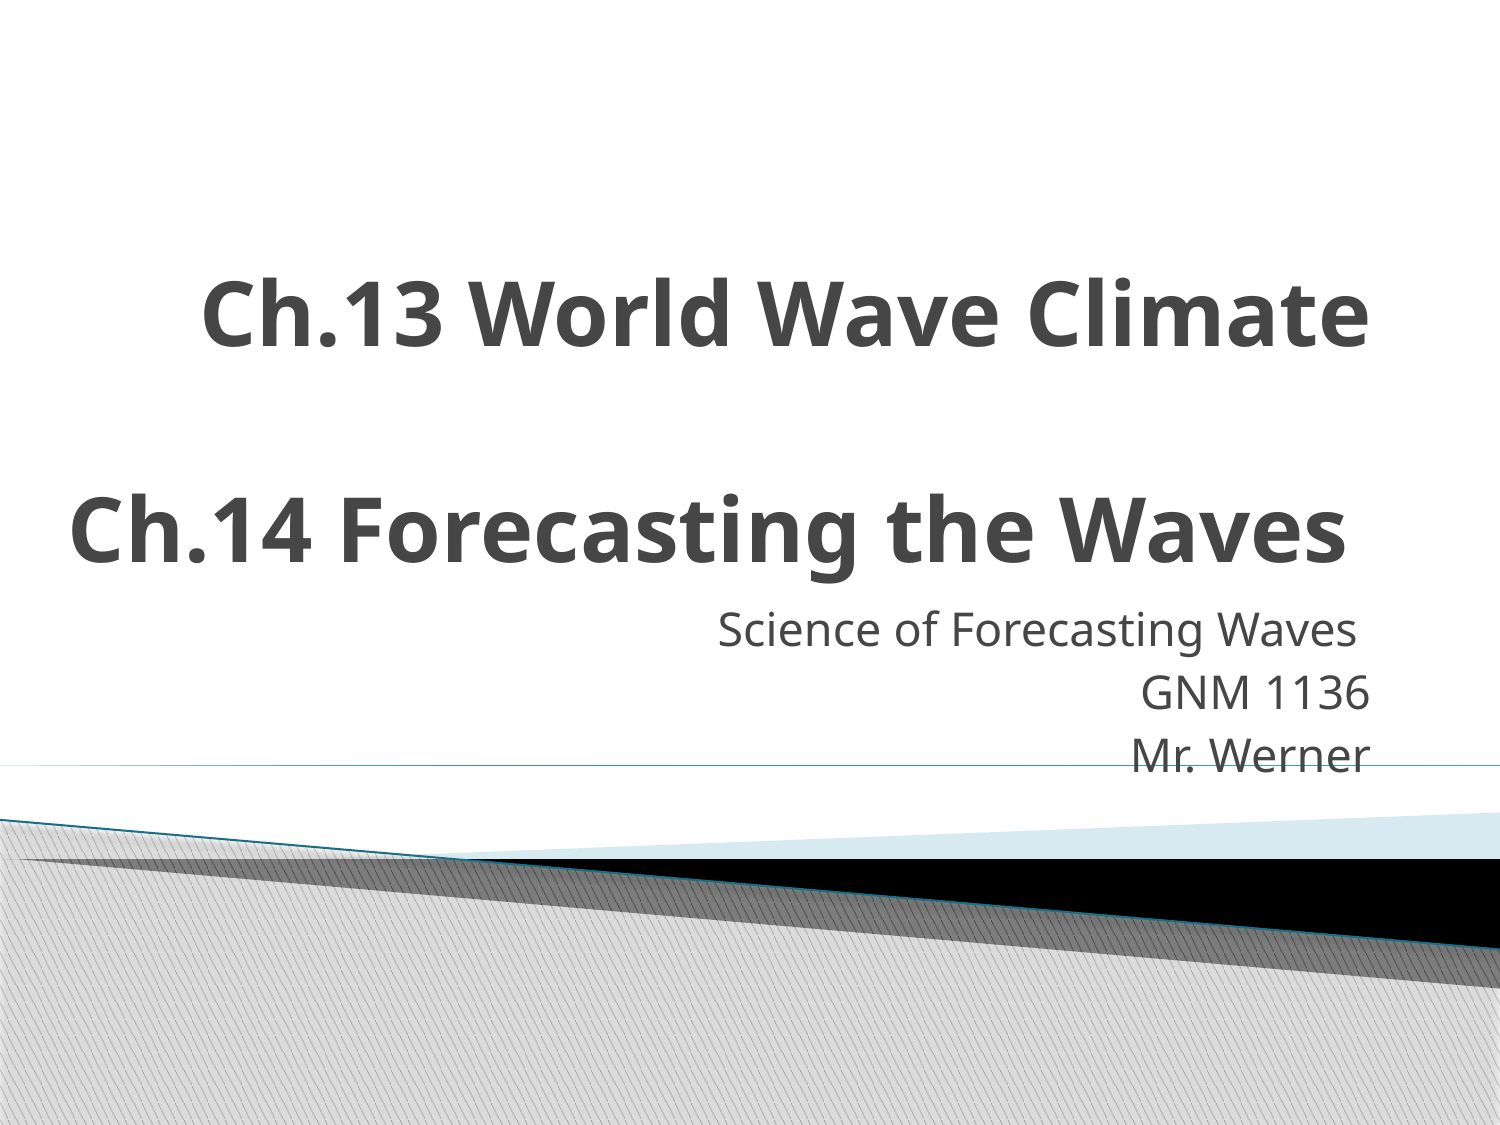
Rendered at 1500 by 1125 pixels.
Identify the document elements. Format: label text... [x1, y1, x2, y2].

subtitle Science of Forecasting Waves GNM 1136 Mr. Werner [112, 592, 1388, 790]
title Ch.13 World Wave Climate Ch.14 Forecasting the Waves [50, 224, 1388, 588]
picture [5, 859, 1500, 989]
